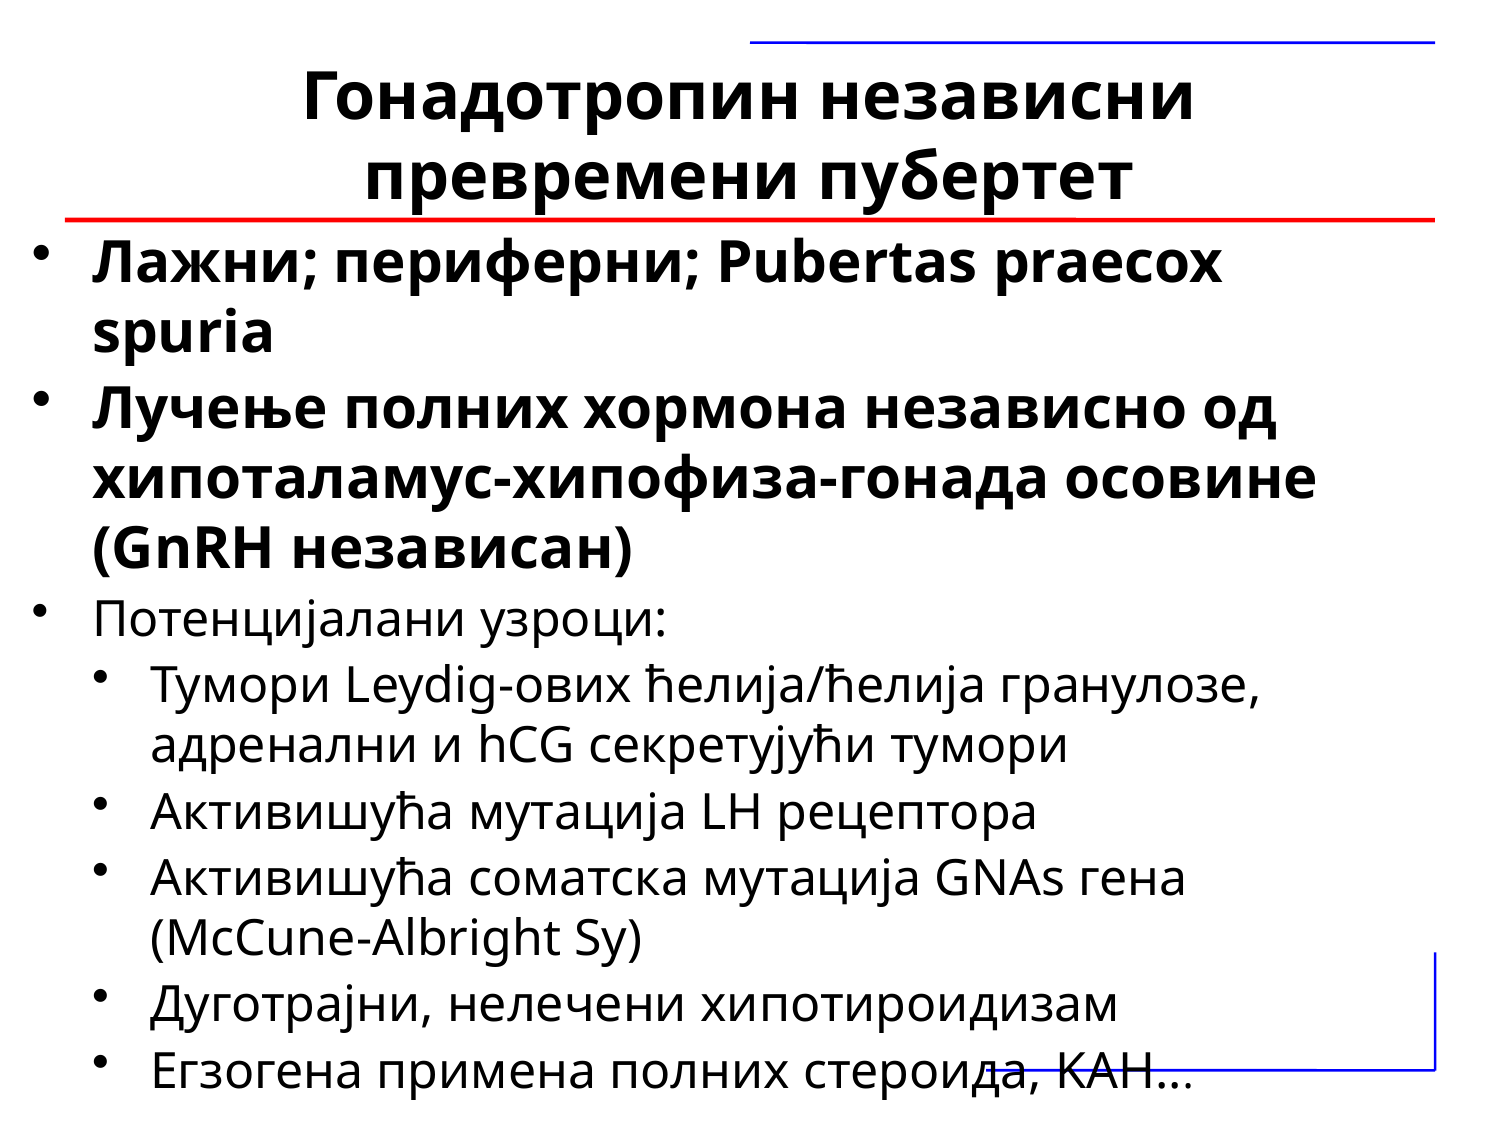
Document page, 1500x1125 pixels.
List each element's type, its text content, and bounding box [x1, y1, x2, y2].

title Гонадотропин независни превремени пубертет [74, 19, 1424, 216]
list Лажни; периферни; Pubertas praecox spuria Лучење полних хормона независно од хипоталамус-хипoфиза-гонадa осовине (GnRH независан) Потенцијалани узроци: Тумори Leydig-ових ћелија/ћелија гранулозе, адренални и hCG секретујући тумори Активишућа мутација LH рецептора Активишућа соматска мутација GNAs гена (McCune-Albright Sy) Дуготрајни, нелечени хипотироидизам Егзогена примена полних стероида, KAH... [0, 216, 1436, 977]
